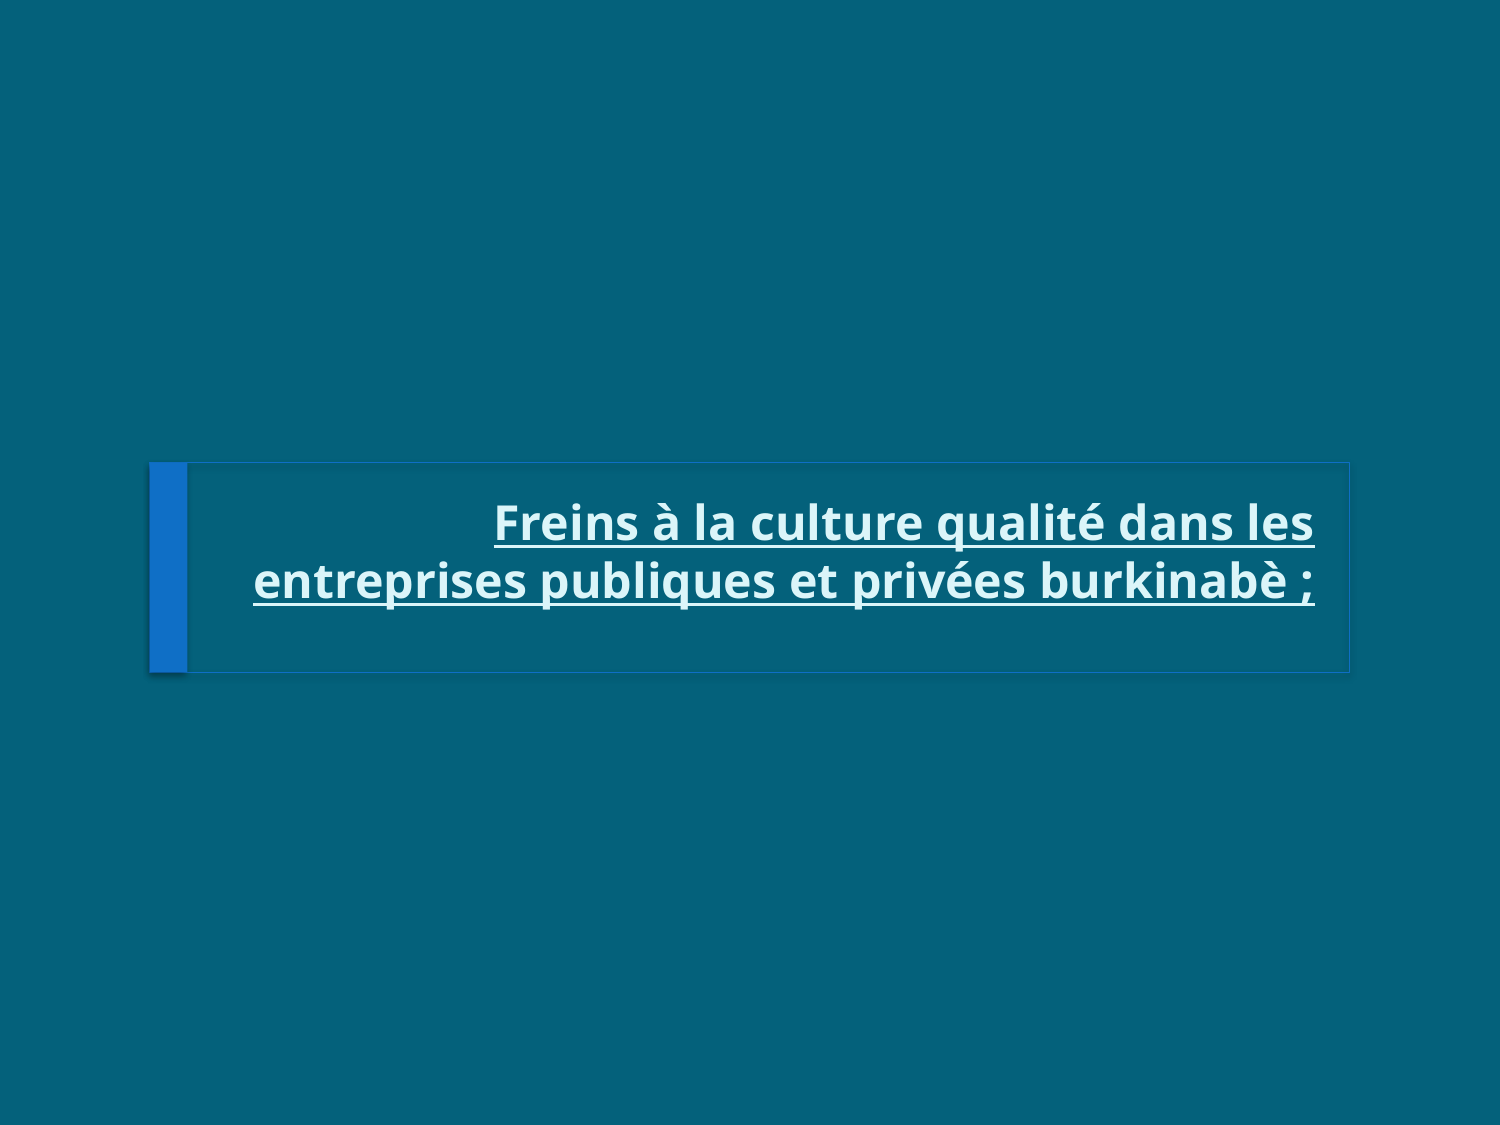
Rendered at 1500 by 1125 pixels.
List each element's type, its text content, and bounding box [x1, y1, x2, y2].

title Freins à la culture qualité dans les entreprises publiques et privées burkinabè ; [200, 487, 1325, 663]
